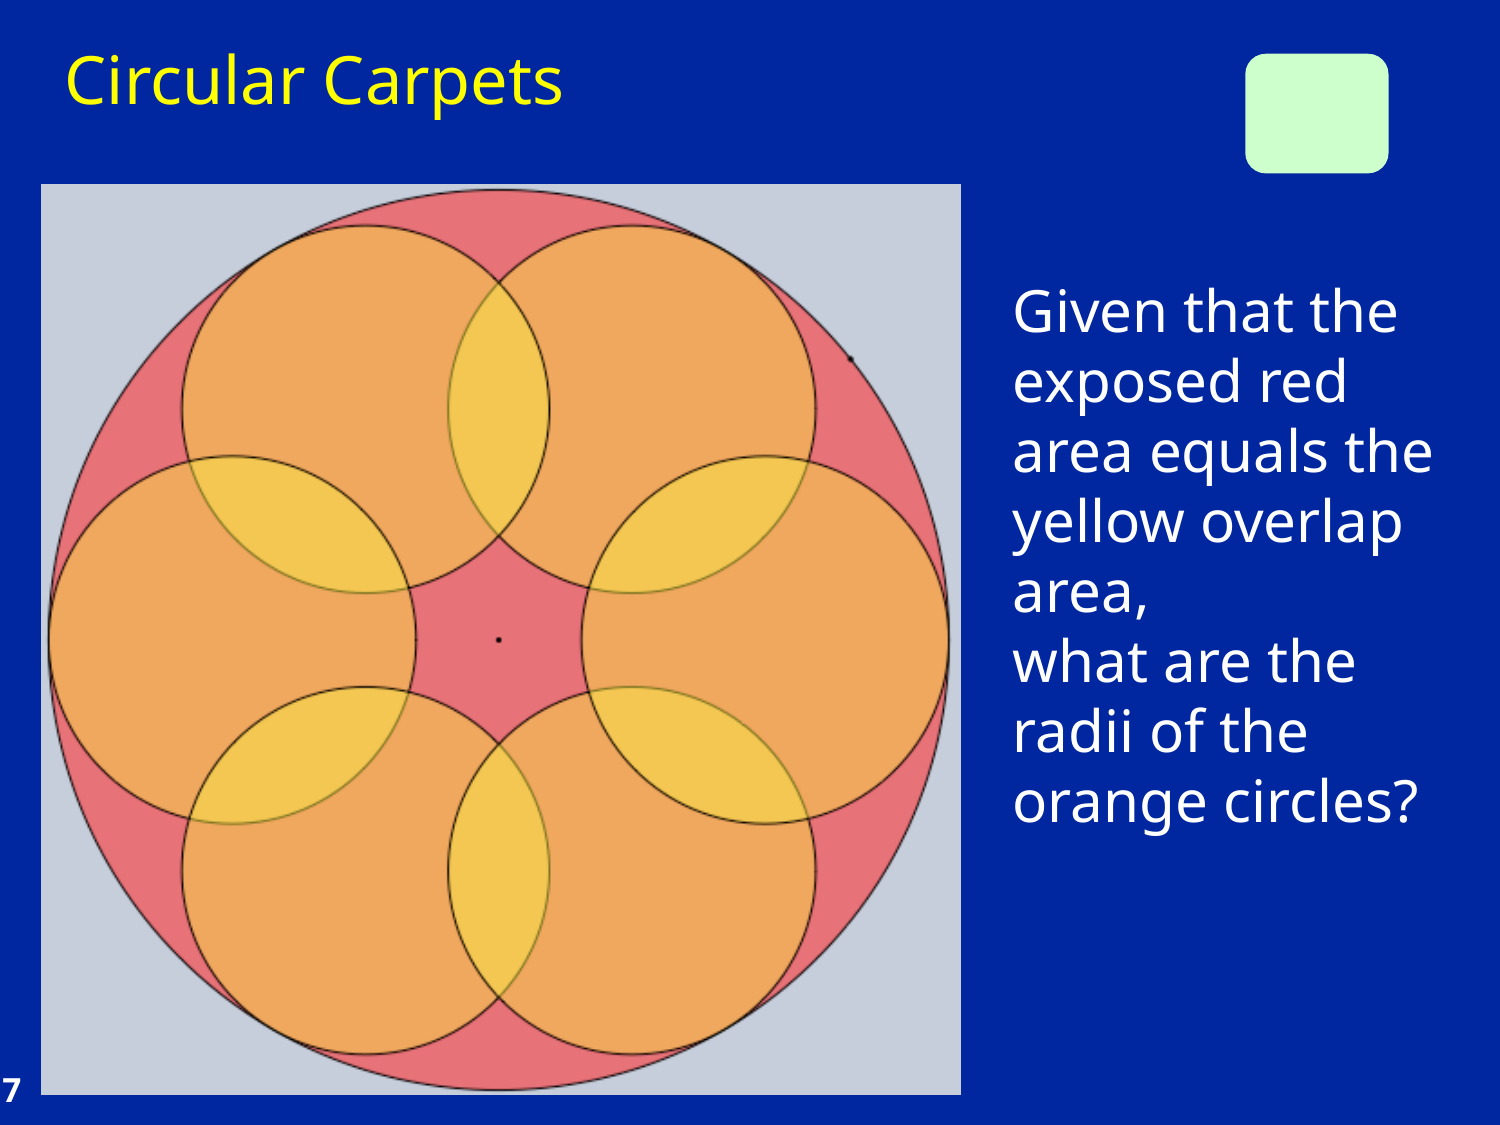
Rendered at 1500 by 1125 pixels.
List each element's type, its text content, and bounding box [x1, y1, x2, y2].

text_box Given that the exposed red area equals the yellow overlap area, what are the radii of the orange circles? [997, 267, 1500, 842]
title Circular Carpets [49, 24, 1326, 126]
picture [41, 184, 961, 1095]
text_box [1246, 54, 1388, 173]
